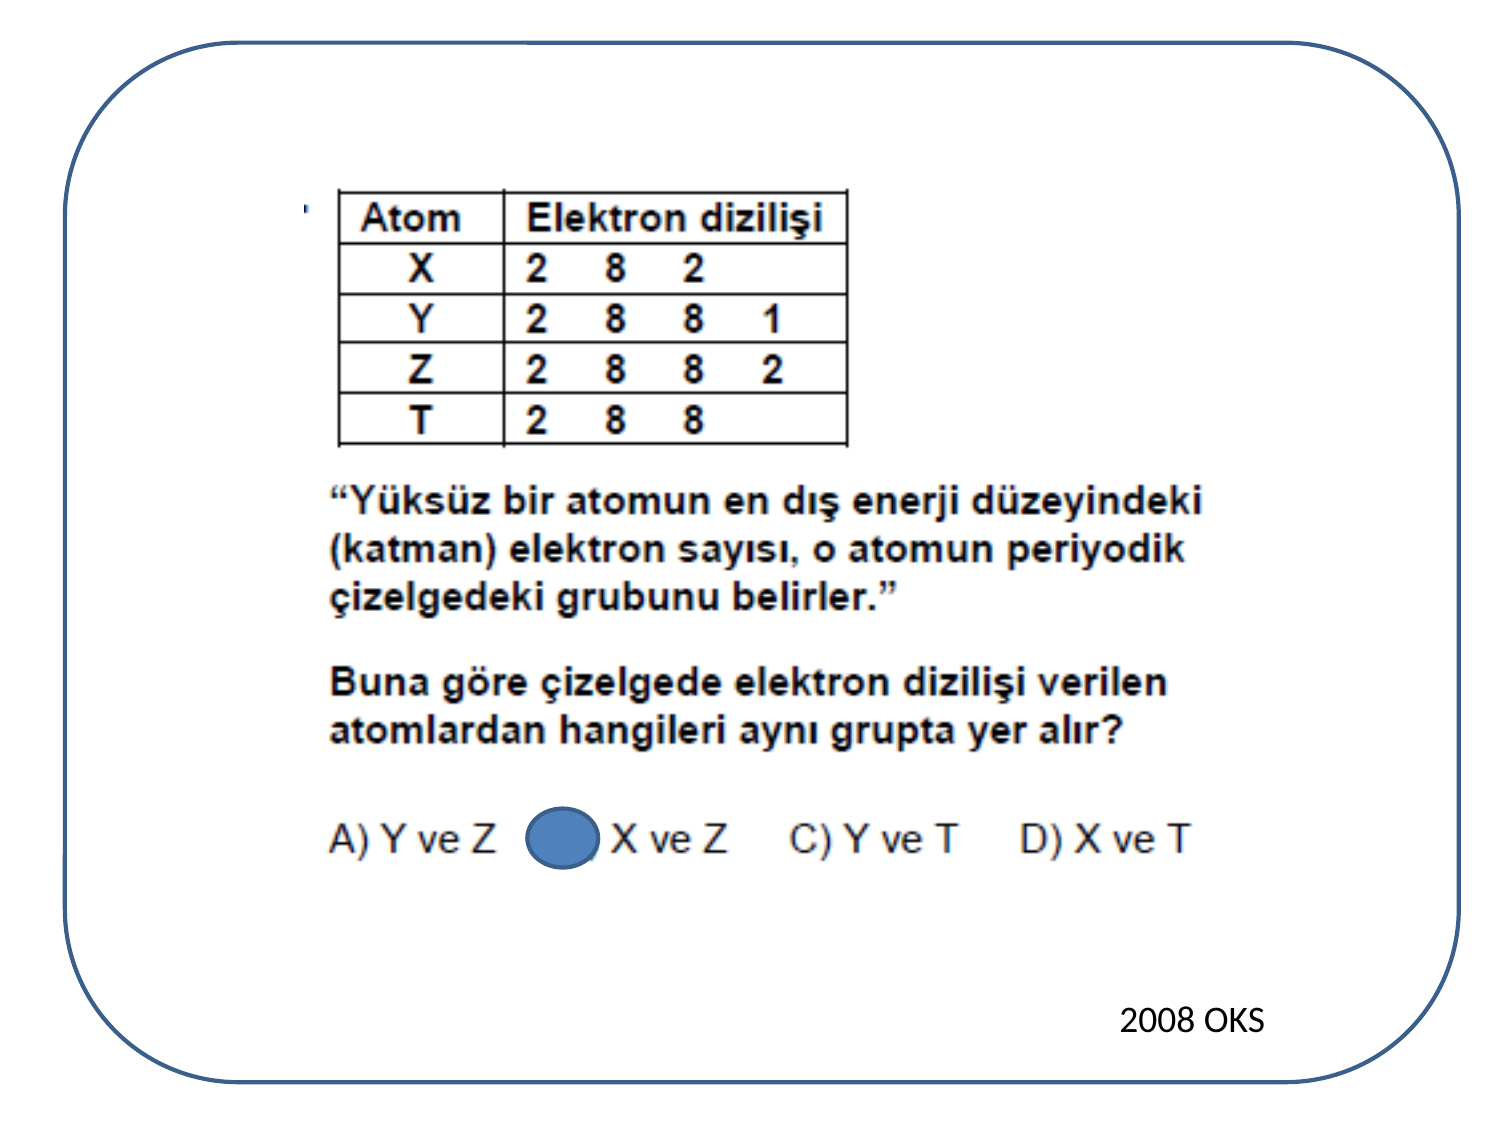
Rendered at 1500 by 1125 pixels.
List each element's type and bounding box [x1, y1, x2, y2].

text_box [62, 40, 1461, 1085]
picture [304, 163, 1243, 907]
